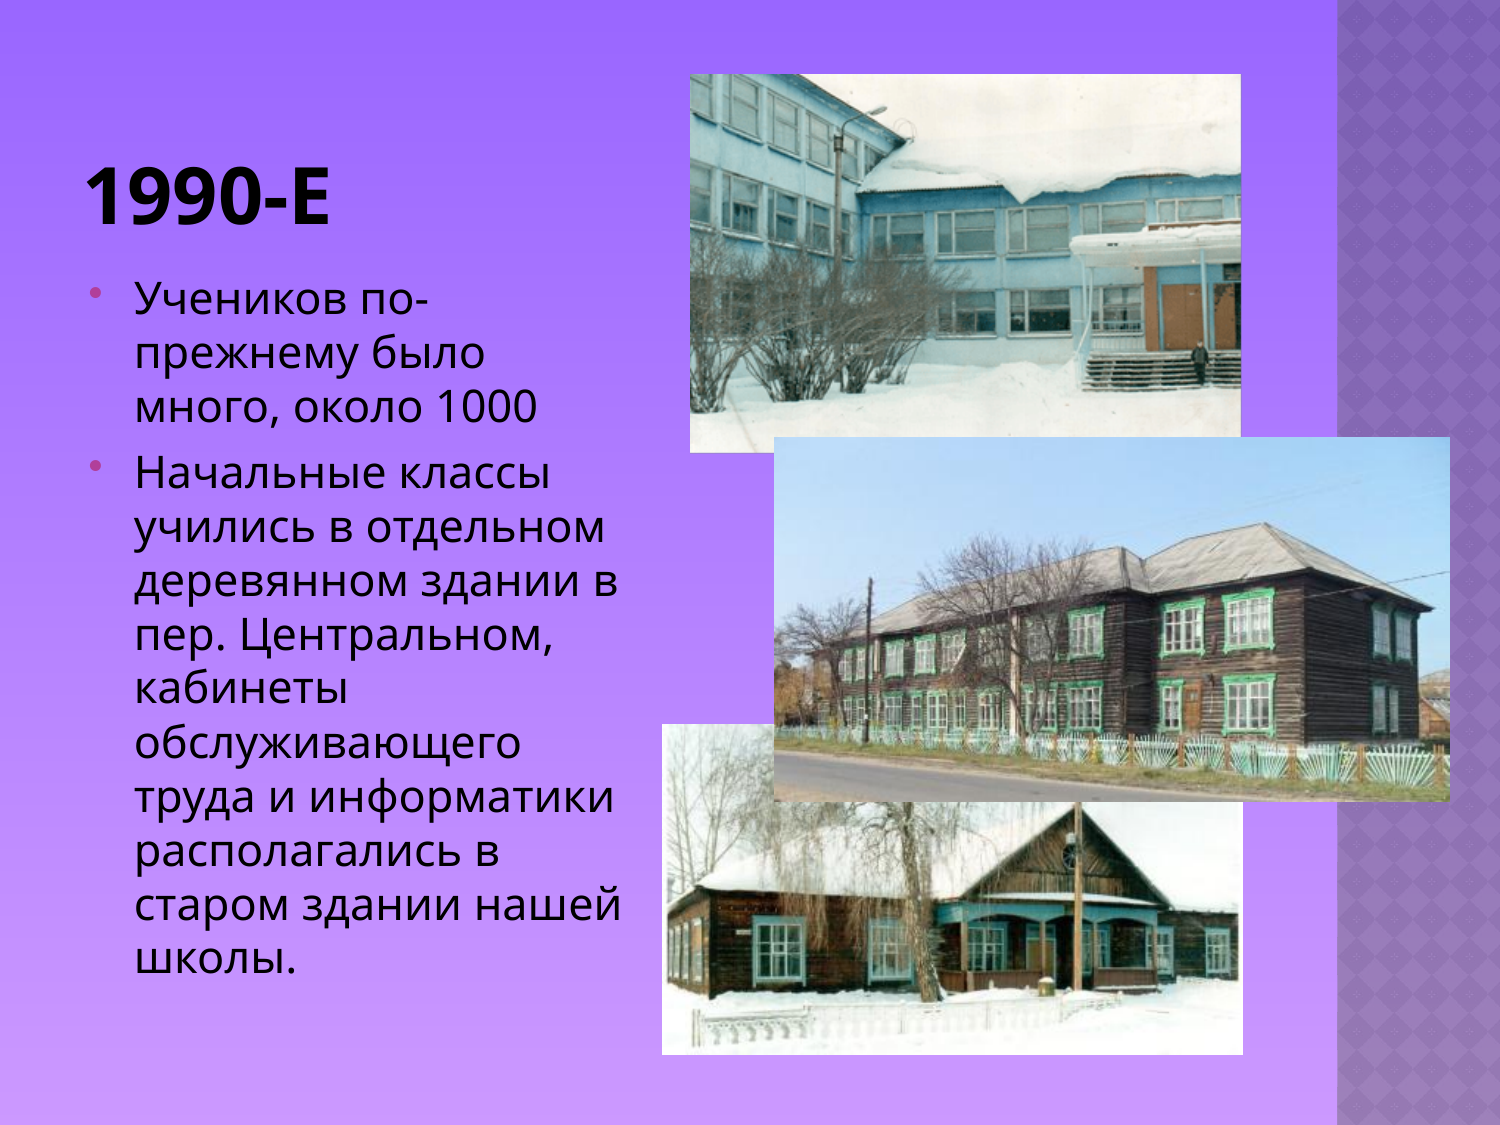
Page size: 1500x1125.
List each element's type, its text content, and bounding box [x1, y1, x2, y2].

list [690, 74, 1243, 456]
title 1990-е [75, 52, 1263, 240]
picture [661, 724, 1243, 1055]
list Учеников по-прежнему было много, около 1000 Начальные классы учились в отдельном деревянном здании в пер. Центральном, кабинеты обслуживающего труда и информатики располагались в старом здании нашей школы. [74, 262, 653, 1006]
picture [774, 436, 1451, 803]
